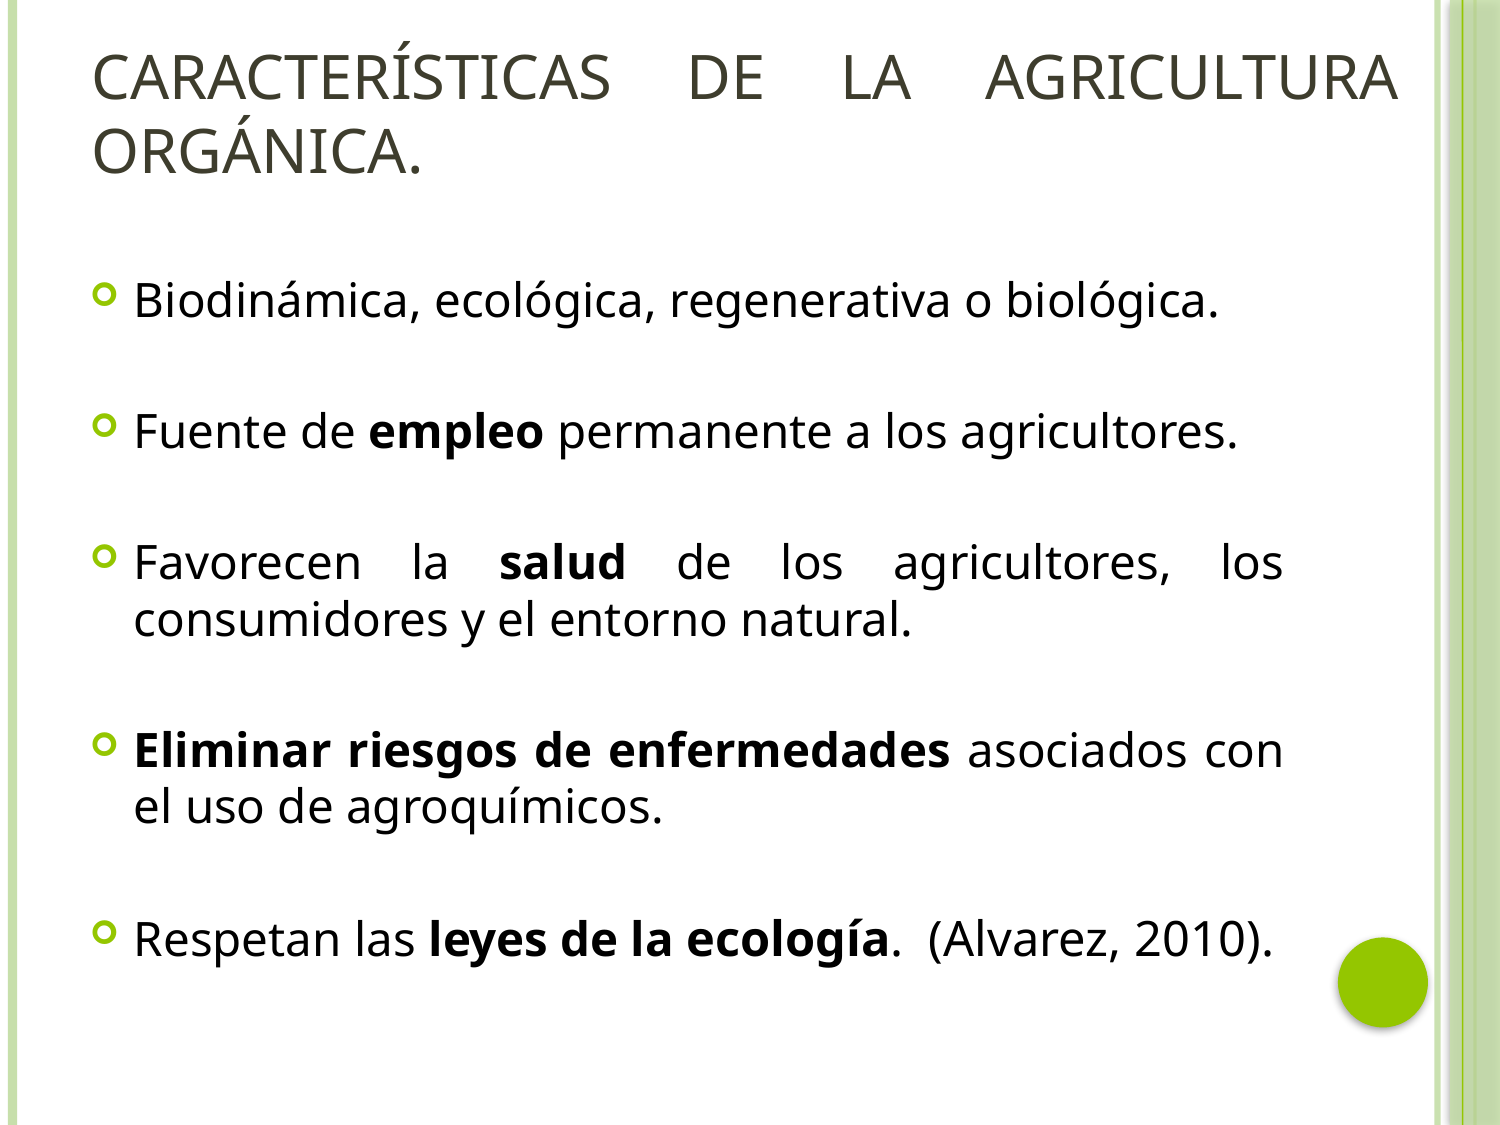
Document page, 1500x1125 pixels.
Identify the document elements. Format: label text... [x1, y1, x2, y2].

title Características de la Agricultura Orgánica. [76, 30, 1415, 194]
list Biodinámica, ecológica, regenerativa o biológica. Fuente de empleo permanente a los agricultores. Favorecen la salud de los agricultores, los consumidores y el entorno natural. Eliminar riesgos de enfermedades asociados con el uso de agroquímicos. Respetan las leyes de la ecología. (Alvarez, 2010). [75, 262, 1300, 1062]
